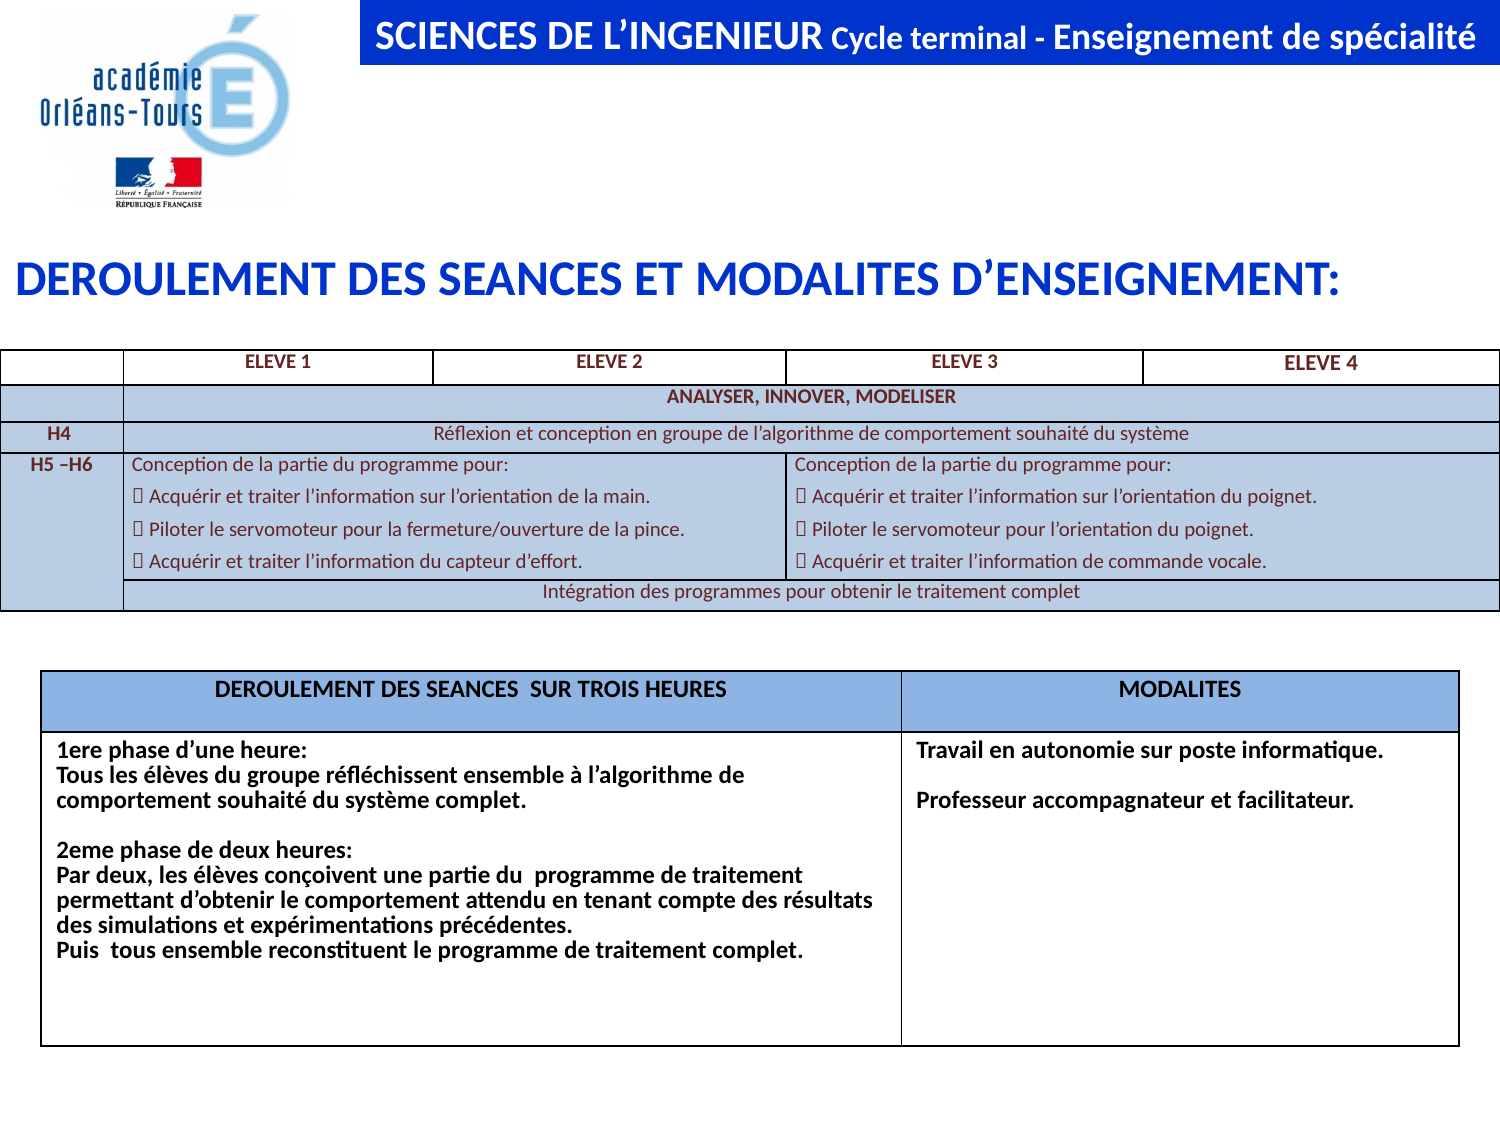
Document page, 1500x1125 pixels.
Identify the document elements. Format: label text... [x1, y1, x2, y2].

table_cell Réflexion et conception en groupe de l’algorithme de comportement souhaité du système [124, 423, 1499, 452]
table_header ELEVE 2 [434, 351, 785, 384]
text_box SCIENCES DE L’INGENIEUR Cycle terminal - Enseignement de spécialité [360, 0, 1500, 65]
table_cell Conception de la partie du programme pour:  Acquérir et traiter l’information sur l’orientation du poignet.  Piloter le servomoteur pour l’orientation du poignet.  Acquérir et traiter l’information de commande vocale. [787, 454, 1499, 579]
text_box DEROULEMENT DES SEANCES ET MODALITES D’ENSEIGNEMENT: [0, 208, 1471, 314]
table_cell 1ere phase d’une heure: Tous les élèves du groupe réfléchissent ensemble à l’algorithme de comportement souhaité du système complet. 2eme phase de deux heures: Par deux, les élèves conçoivent une partie du programme de traitement permettant d’obtenir le comportement attendu en tenant compte des résultats des simulations et expérimentations précédentes. Puis tous ensemble reconstituent le programme de traitement complet. [42, 733, 901, 1045]
table_cell Conception de la partie du programme pour:  Acquérir et traiter l’information sur l’orientation de la main.  Piloter le servomoteur pour la fermeture/ouverture de la pince.  Acquérir et traiter l’information du capteur d’effort. [124, 454, 785, 579]
picture [38, 13, 290, 208]
table_cell H4 [1, 423, 123, 452]
table_header ELEVE 1 [124, 351, 432, 384]
table_header [1, 351, 123, 384]
table_header ELEVE 3 [787, 351, 1142, 384]
table_cell Intégration des programmes pour obtenir le traitement complet [124, 581, 1499, 610]
table_cell [1, 386, 123, 421]
table_cell ANALYSER, INNOVER, MODELISER [124, 386, 1499, 421]
table_header DEROULEMENT DES SEANCES SUR TROIS HEURES [42, 672, 901, 731]
table_cell Travail en autonomie sur poste informatique. Professeur accompagnateur et facilitateur. [902, 733, 1458, 1045]
table_cell H5 –H6 [1, 454, 123, 610]
table_header ELEVE 4 [1144, 351, 1499, 384]
table_header MODALITES [902, 672, 1458, 731]
